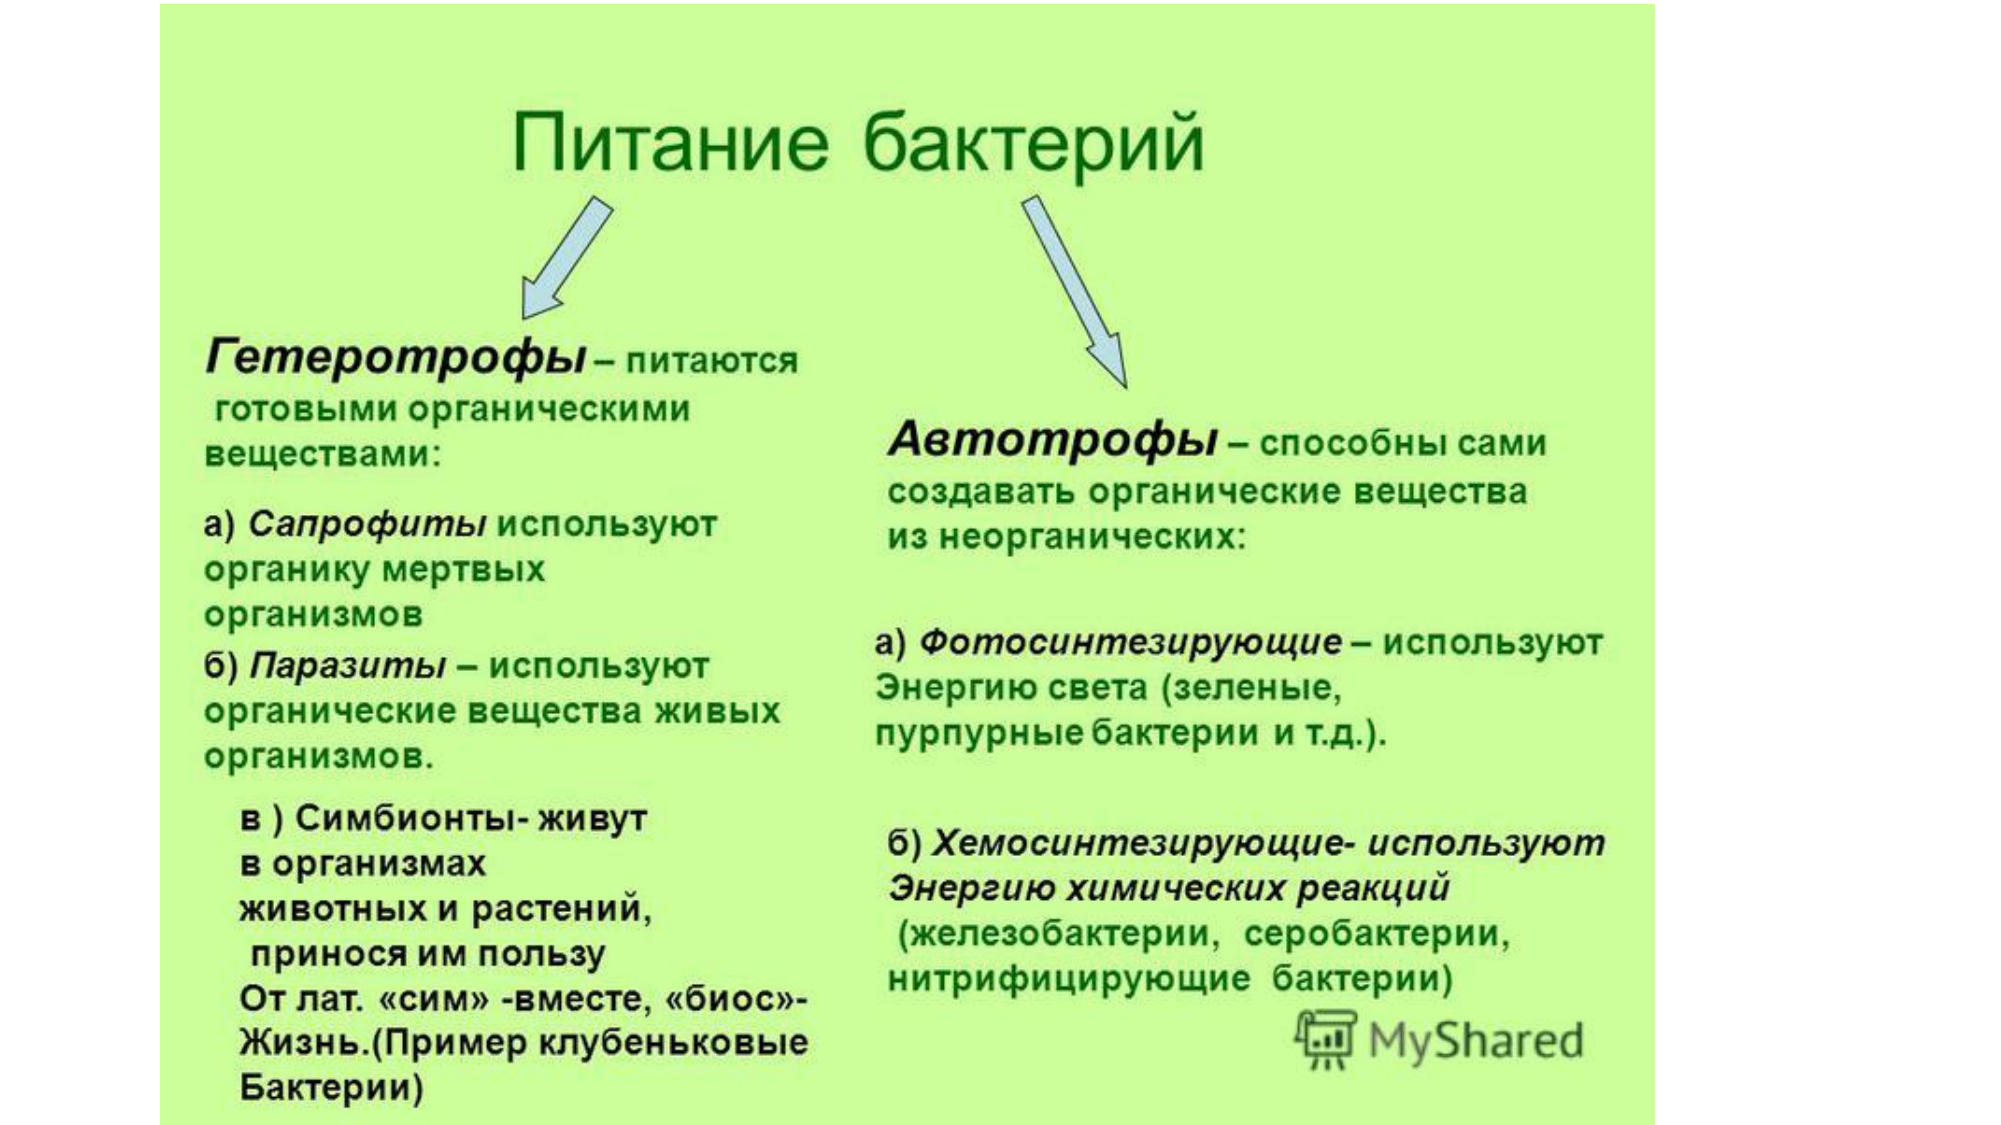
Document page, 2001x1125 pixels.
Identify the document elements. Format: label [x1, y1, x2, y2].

picture [160, 4, 1655, 1125]
